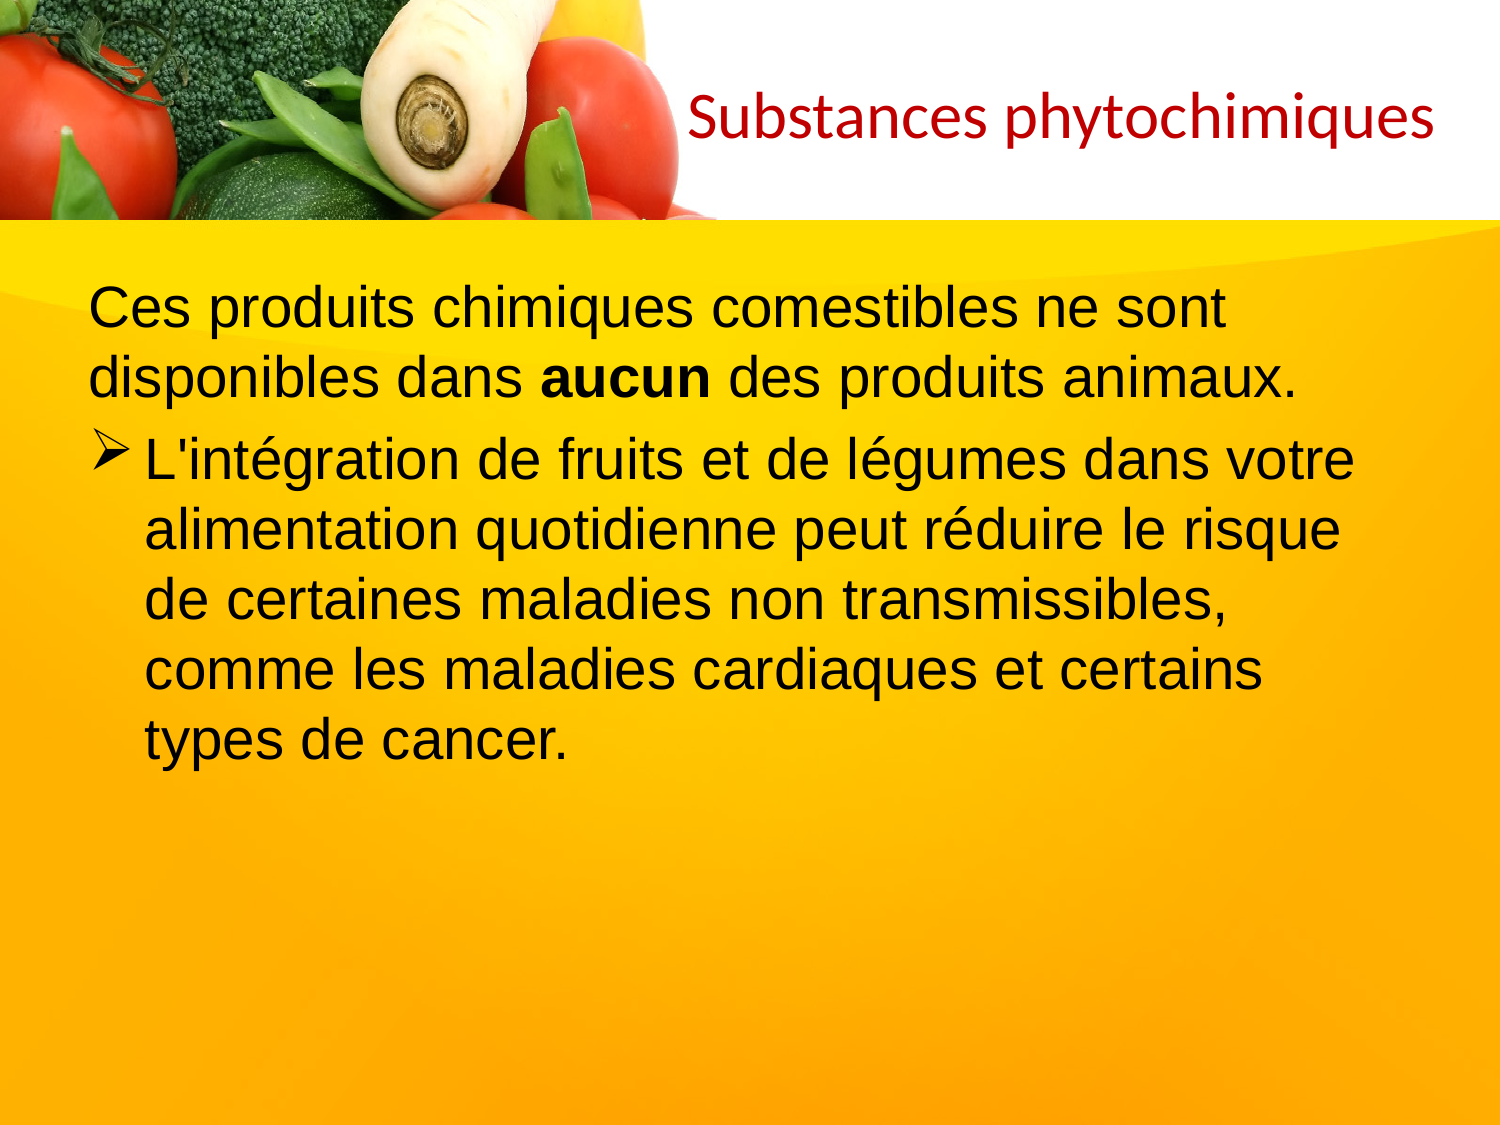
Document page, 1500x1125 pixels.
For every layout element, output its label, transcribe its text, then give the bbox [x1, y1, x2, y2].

title Substances phytochimiques [147, 28, 1452, 196]
list Ces produits chimiques comestibles ne sont disponibles dans aucun des produits animaux. L'intégration de fruits et de légumes dans votre alimentation quotidienne peut réduire le risque de certaines maladies non transmissibles, comme les maladies cardiaques et certains types de cancer. [73, 261, 1427, 1064]
picture [0, 0, 1500, 1125]
